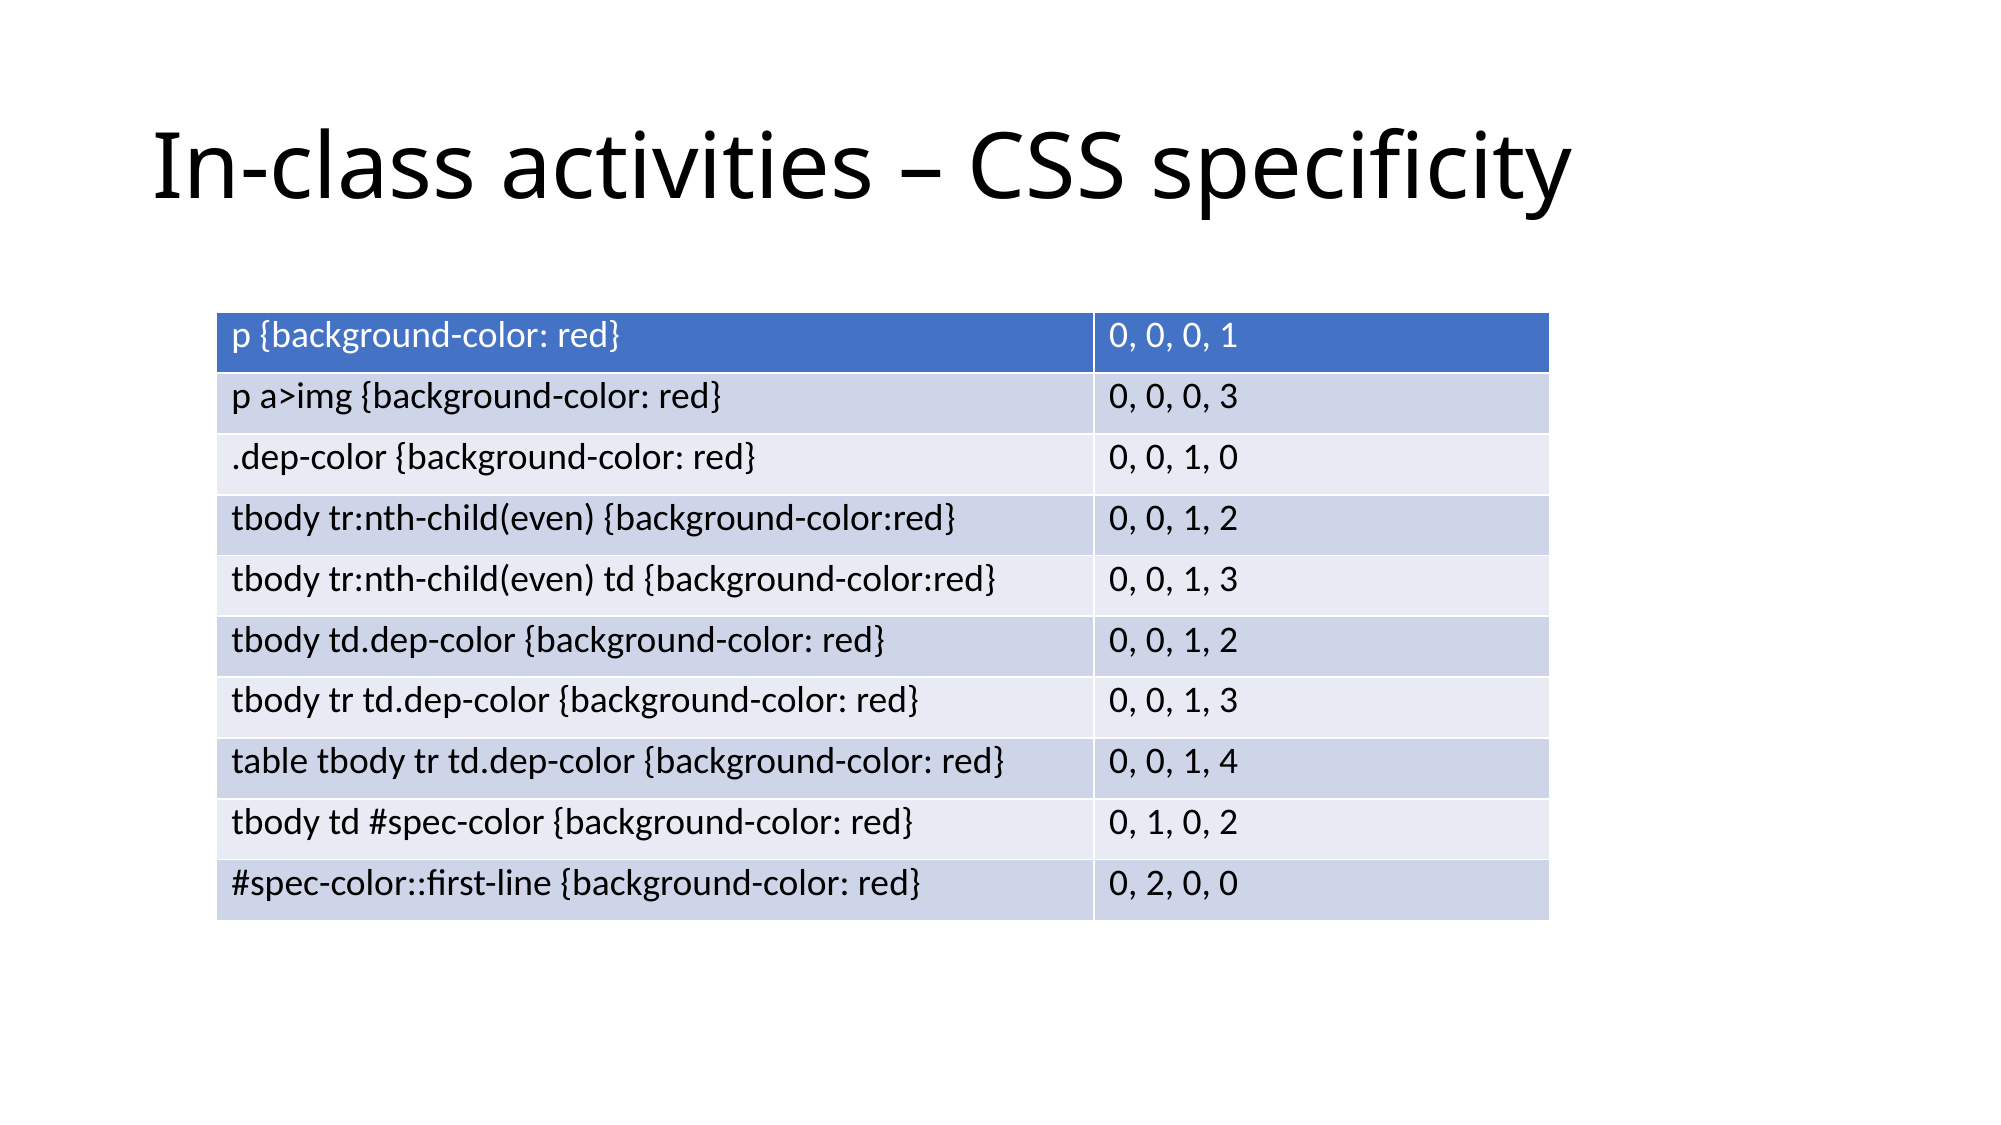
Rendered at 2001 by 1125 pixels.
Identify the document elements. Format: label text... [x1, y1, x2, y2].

table_cell tbody tr td.dep-color {background-color: red} [217, 678, 1093, 737]
title In-class activities – CSS specificity [137, 59, 1863, 278]
table_header p {background-color: red} [217, 313, 1093, 372]
table_cell p a>img {background-color: red} [217, 374, 1093, 433]
table_cell 0, 0, 1, 4 [1095, 739, 1549, 798]
table_cell 0, 0, 1, 0 [1095, 435, 1549, 494]
table_cell 0, 1, 0, 2 [1095, 800, 1549, 859]
table_cell 0, 0, 1, 3 [1095, 678, 1549, 737]
table_cell 0, 0, 1, 3 [1095, 556, 1549, 615]
table_cell tbody tr:nth-child(even) {background-color:red} [217, 496, 1093, 555]
table_cell 0, 0, 1, 2 [1095, 617, 1549, 676]
table_cell tbody td #spec-color {background-color: red} [217, 800, 1093, 859]
table_cell 0, 0, 1, 2 [1095, 496, 1549, 555]
table_cell tbody tr:nth-child(even) td {background-color:red} [217, 556, 1093, 615]
table_cell .dep-color {background-color: red} [217, 435, 1093, 494]
table_cell 0, 0, 0, 3 [1095, 374, 1549, 433]
table_cell tbody td.dep-color {background-color: red} [217, 617, 1093, 676]
table_header 0, 0, 0, 1 [1095, 313, 1549, 372]
table_cell 0, 2, 0, 0 [1095, 860, 1549, 920]
table_cell #spec-color::first-line {background-color: red} [217, 860, 1093, 920]
table_cell table tbody tr td.dep-color {background-color: red} [217, 739, 1093, 798]
